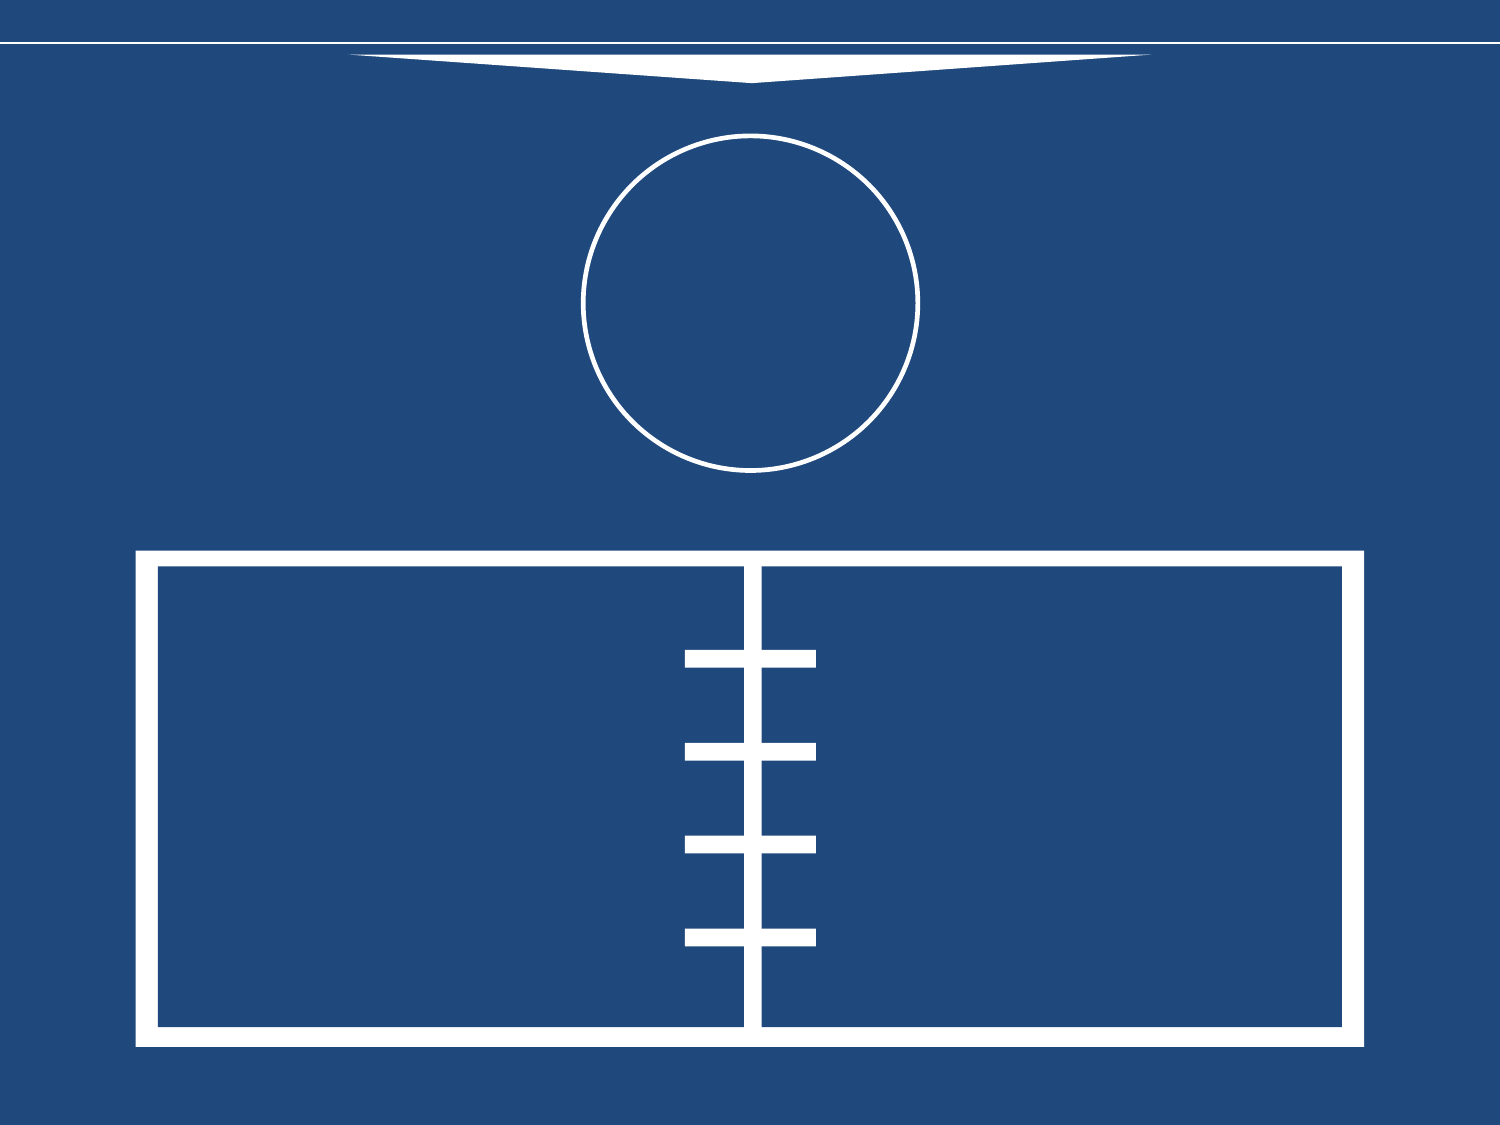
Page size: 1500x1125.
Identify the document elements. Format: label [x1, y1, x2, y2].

text_box [616, 407, 885, 473]
text_box [596, 172, 916, 399]
text_box [346, 52, 1154, 86]
text_box [644, 133, 857, 171]
text_box [581, 246, 591, 361]
text_box [182, 621, 1355, 874]
text_box [135, 550, 1365, 1048]
